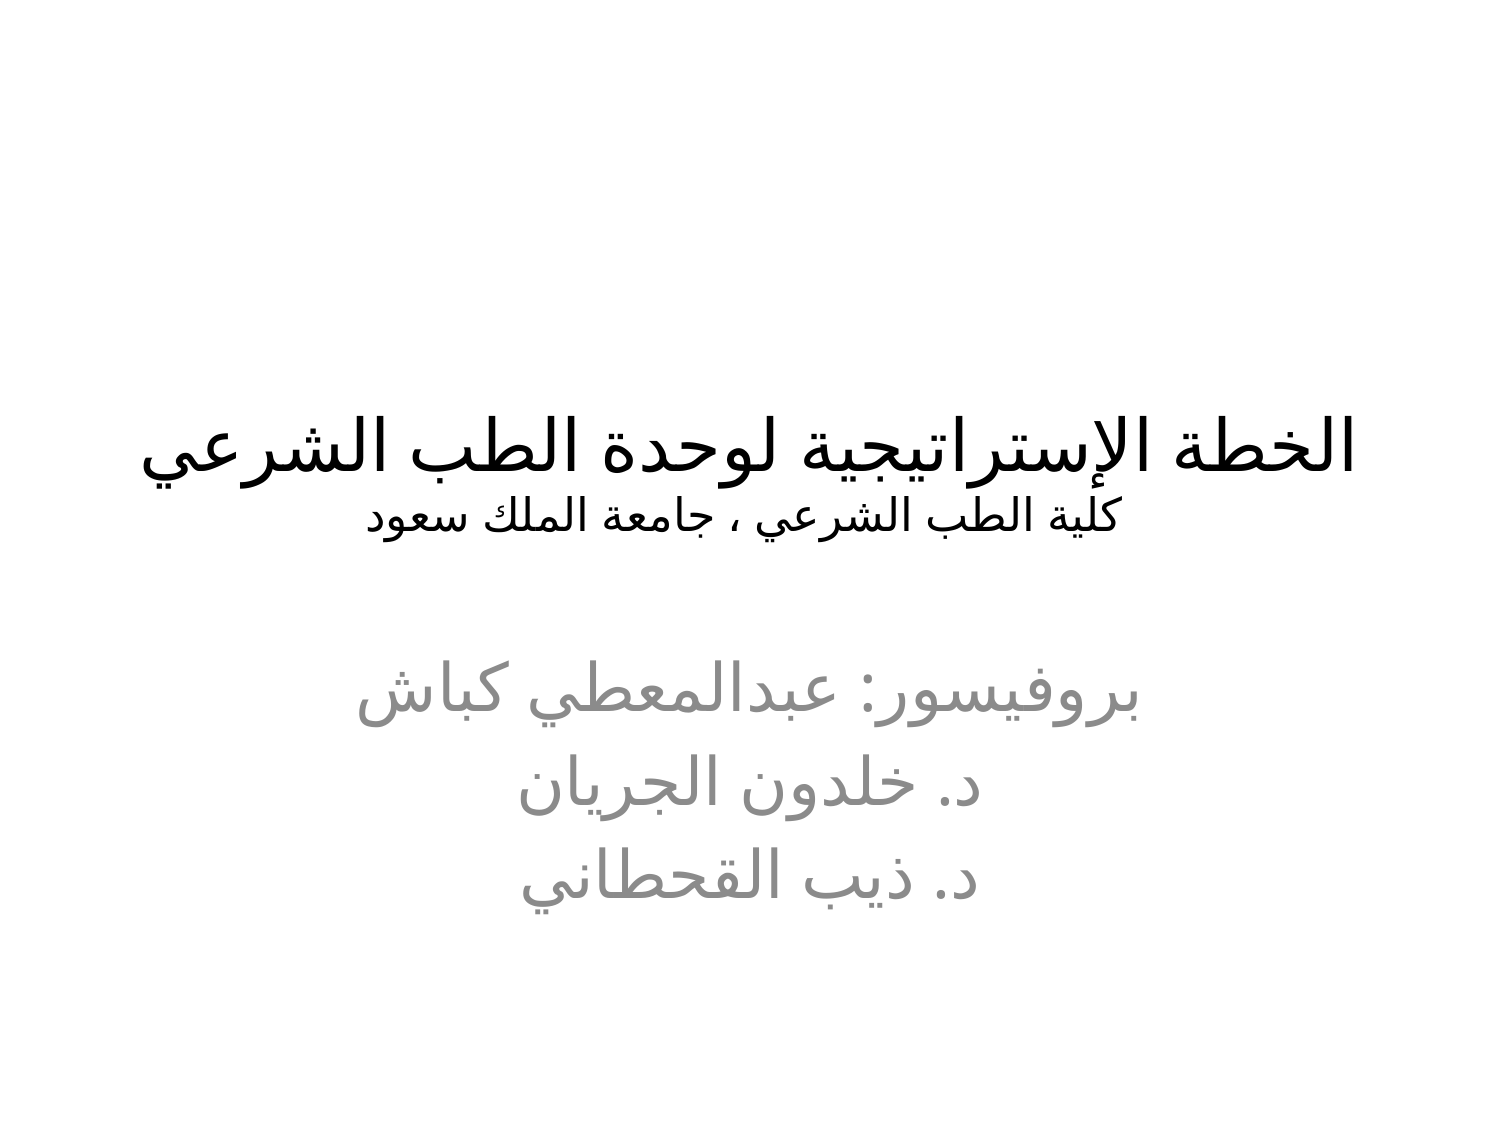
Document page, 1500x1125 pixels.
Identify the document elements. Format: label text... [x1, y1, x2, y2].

title الخطة الإستراتيجية لوحدة الطب الشرعي كلية الطب الشرعي ، جامعة الملك سعود [112, 349, 1388, 591]
subtitle بروفيسور: عبدالمعطي كباش د. خلدون الجريان د. ذيب القحطاني [225, 637, 1275, 925]
